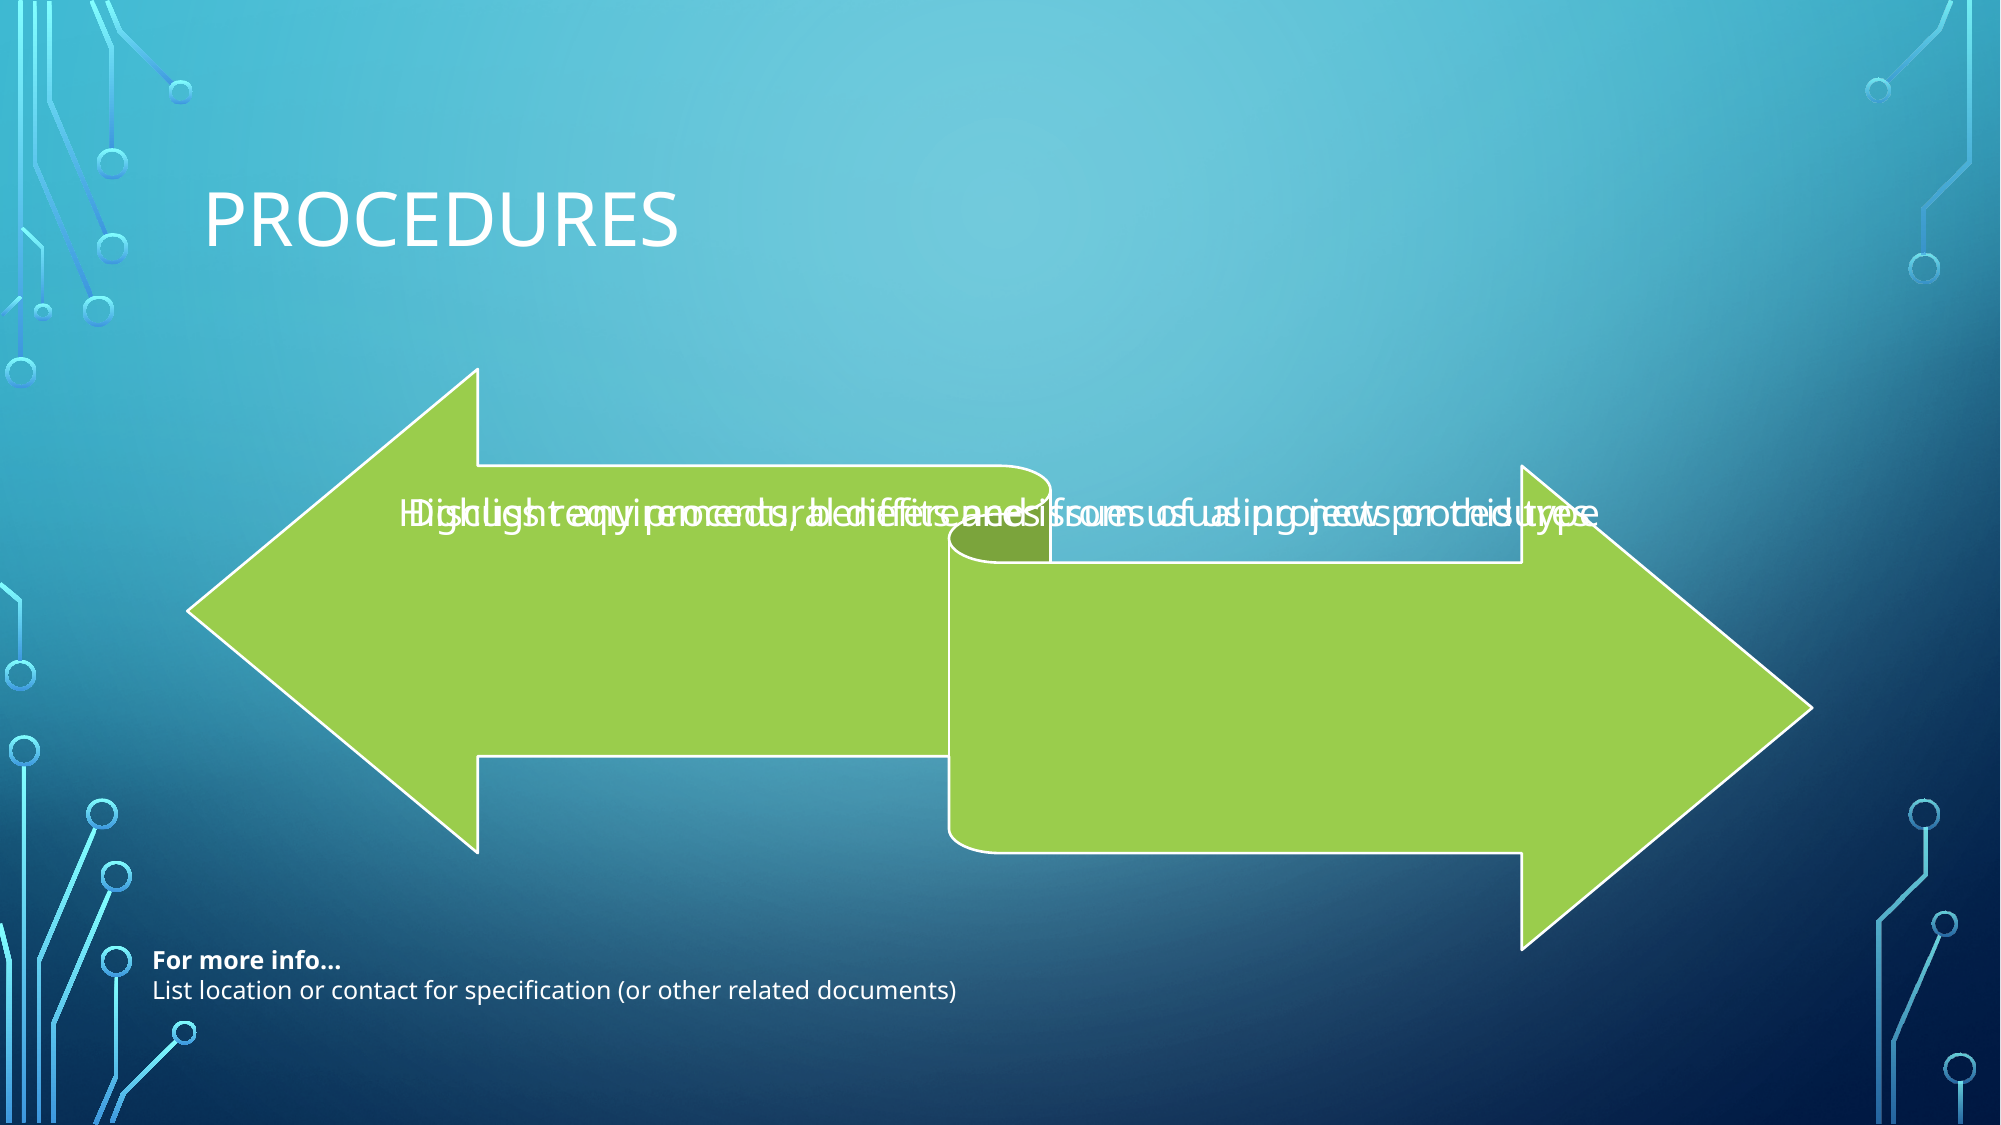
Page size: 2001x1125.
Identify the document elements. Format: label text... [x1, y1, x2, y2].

text_box For more info… List location or contact for specification (or other related documents) [137, 937, 1306, 1013]
title Procedures [187, 101, 1813, 344]
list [186, 368, 1813, 951]
